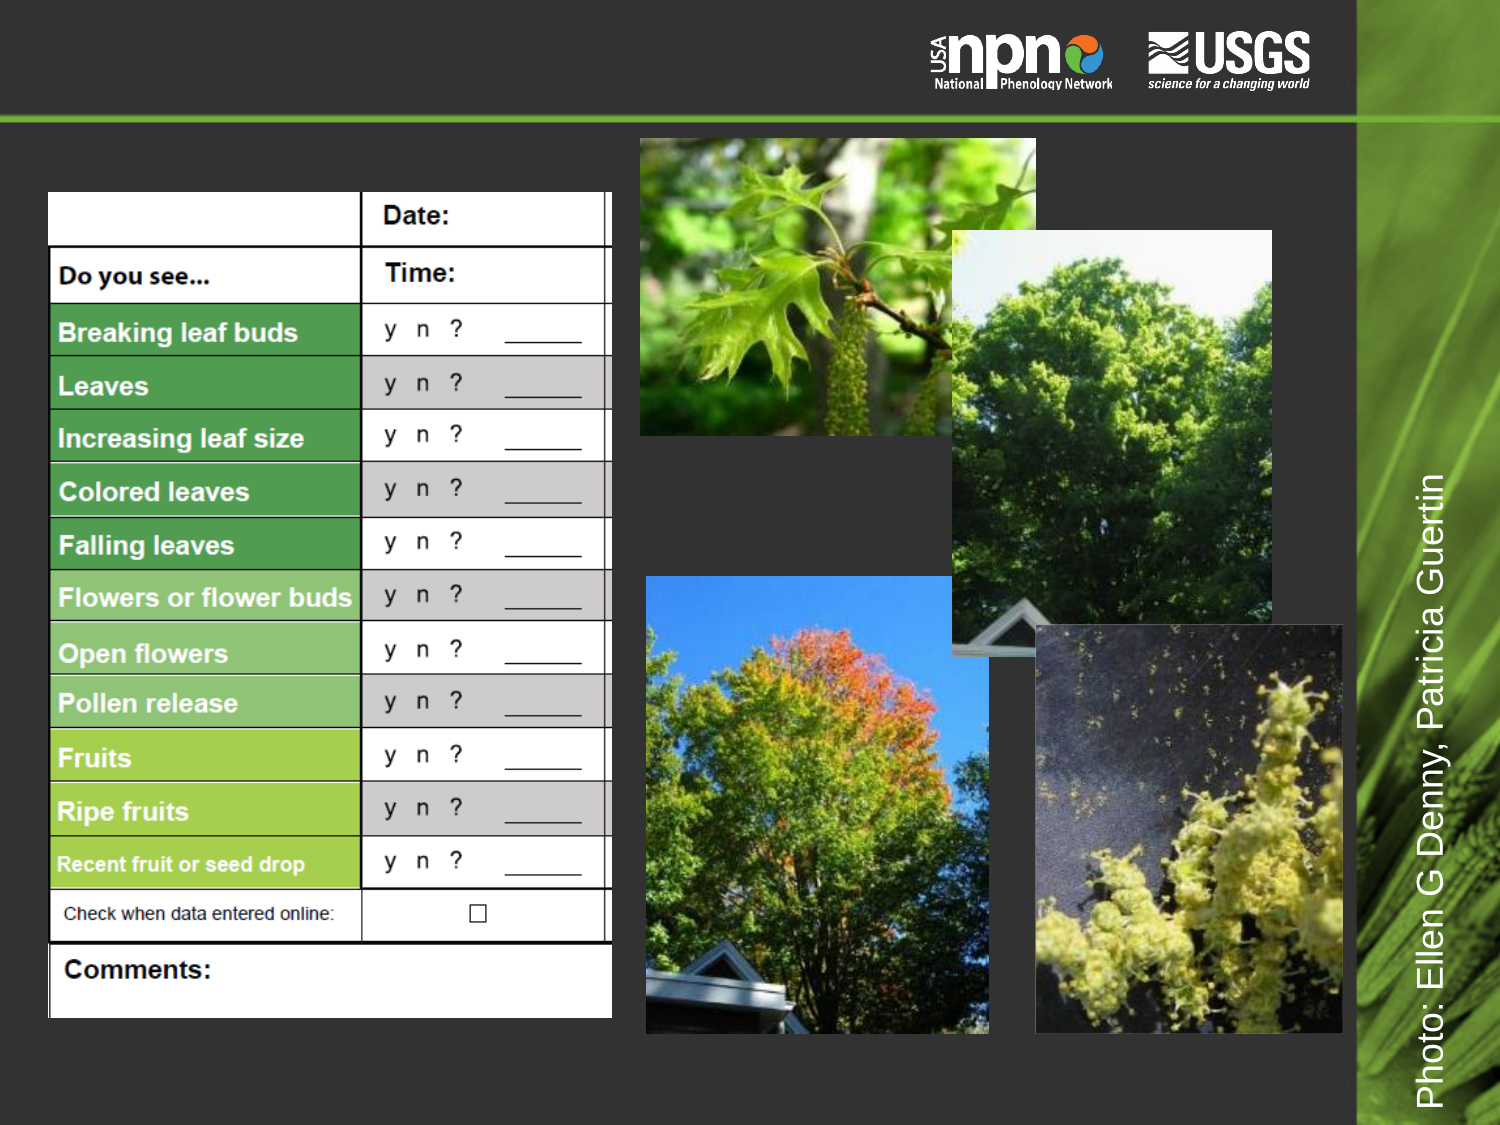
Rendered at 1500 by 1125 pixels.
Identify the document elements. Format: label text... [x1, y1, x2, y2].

text_box Photo: Ellen G Denny, Patricia Guertin [1398, 414, 1458, 1125]
picture [0, 0, 1500, 1125]
